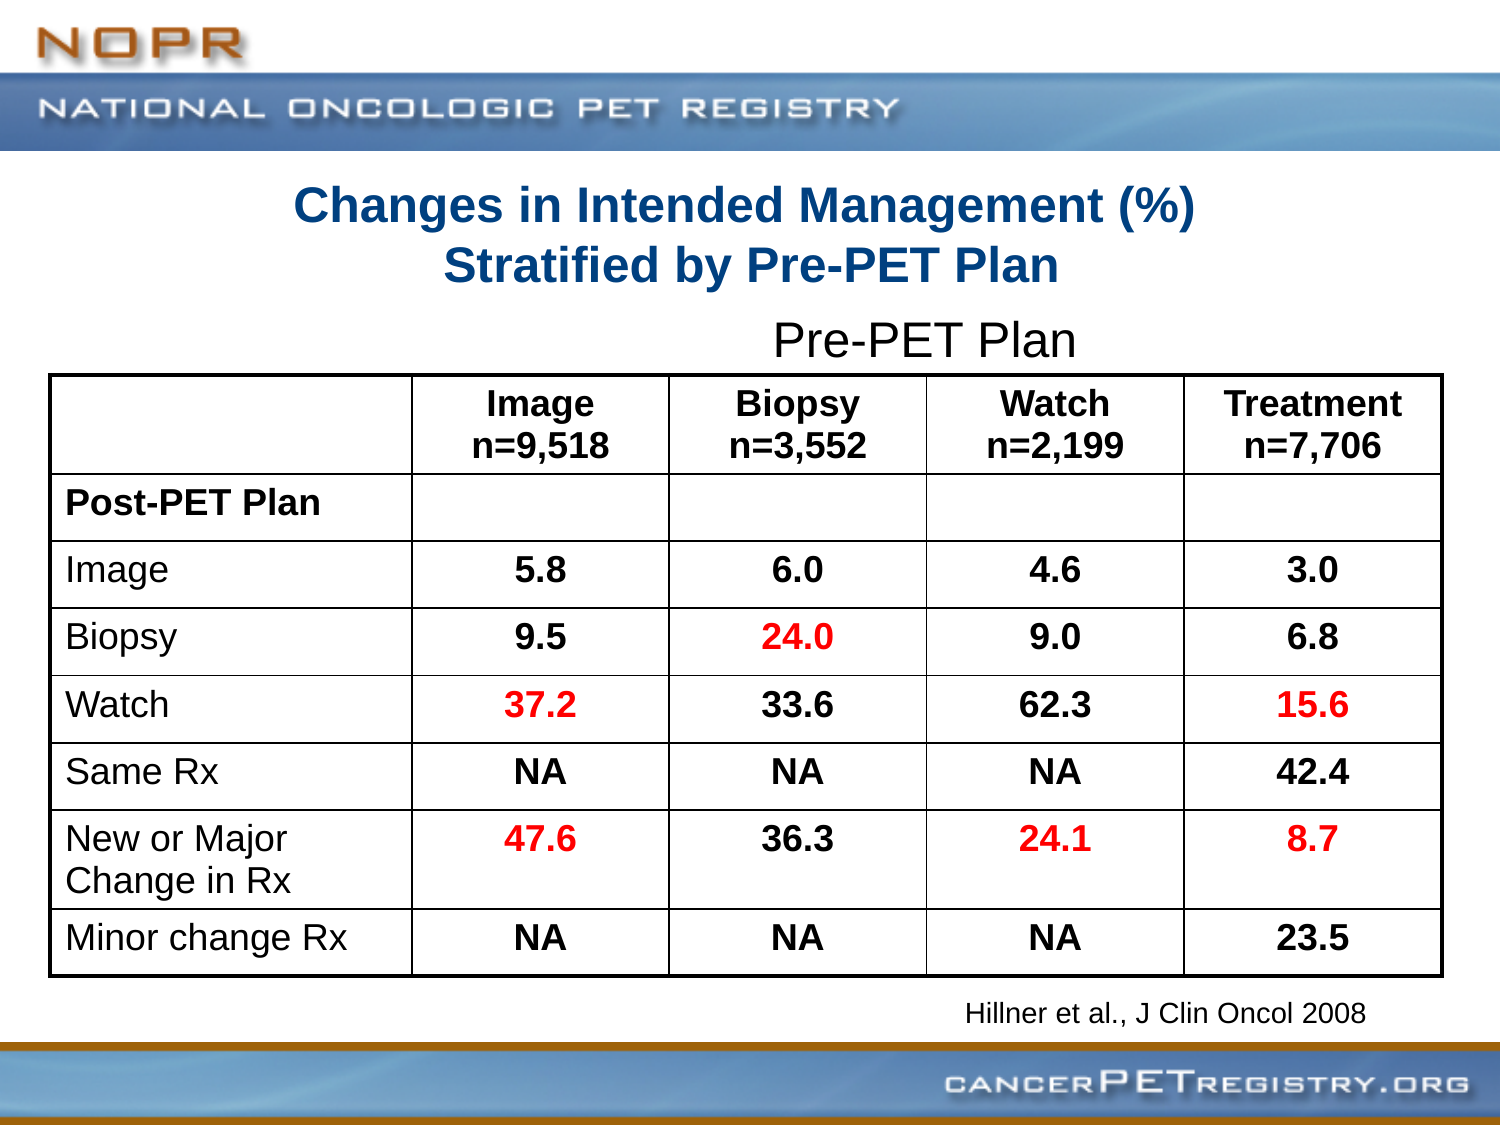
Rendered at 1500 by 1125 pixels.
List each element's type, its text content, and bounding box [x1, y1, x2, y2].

table_cell NA [927, 910, 1183, 974]
table_cell NA [927, 744, 1183, 809]
table_cell 24.1 [927, 811, 1183, 908]
table_cell 9.5 [413, 609, 668, 675]
table_cell Image [52, 542, 411, 607]
table_header Biopsy n=3,552 [670, 377, 926, 473]
table_cell Minor change Rx [52, 910, 411, 974]
table_cell Same Rx [52, 744, 411, 809]
title Changes in Intended Management (%) Stratified by Pre-PET Plan [141, 212, 1363, 313]
table_cell 62.3 [927, 676, 1183, 742]
table_header Treatment n=7,706 [1185, 377, 1440, 473]
table_cell New or Major Change in Rx [52, 811, 411, 908]
table_cell [413, 475, 668, 540]
table_cell 9.0 [927, 609, 1183, 675]
table_header [52, 377, 411, 473]
table_cell 8.7 [1185, 811, 1440, 908]
table_cell 6.0 [670, 542, 926, 607]
table_cell 5.8 [413, 542, 668, 607]
table_cell 4.6 [927, 542, 1183, 607]
table_cell NA [413, 744, 668, 809]
table_cell Watch [52, 676, 411, 742]
table_cell [1185, 475, 1440, 540]
table_cell 15.6 [1185, 676, 1440, 742]
table_cell Biopsy [52, 609, 411, 675]
table_cell NA [413, 910, 668, 974]
table_cell 33.6 [670, 676, 926, 742]
table_cell 3.0 [1185, 542, 1440, 607]
table_cell NA [670, 910, 926, 974]
table_cell 24.0 [670, 609, 926, 675]
table_cell Post-PET Plan [52, 475, 411, 540]
picture [0, 24, 1500, 151]
table_cell [927, 475, 1183, 540]
text_box Hillner et al., J Clin Oncol 2008 [949, 986, 1488, 1037]
table_cell 6.8 [1185, 609, 1440, 675]
table_cell NA [670, 744, 926, 809]
table_cell 23.5 [1185, 910, 1440, 974]
table_cell 37.2 [413, 676, 668, 742]
table_header Image n=9,518 [413, 377, 668, 473]
picture [0, 1042, 1500, 1125]
table_cell [670, 475, 926, 540]
table_cell 47.6 [413, 811, 668, 908]
text_box Pre-PET Plan [412, 299, 1438, 375]
table_header Watch n=2,199 [927, 377, 1183, 473]
table_cell 42.4 [1185, 744, 1440, 809]
table_cell 36.3 [670, 811, 926, 908]
